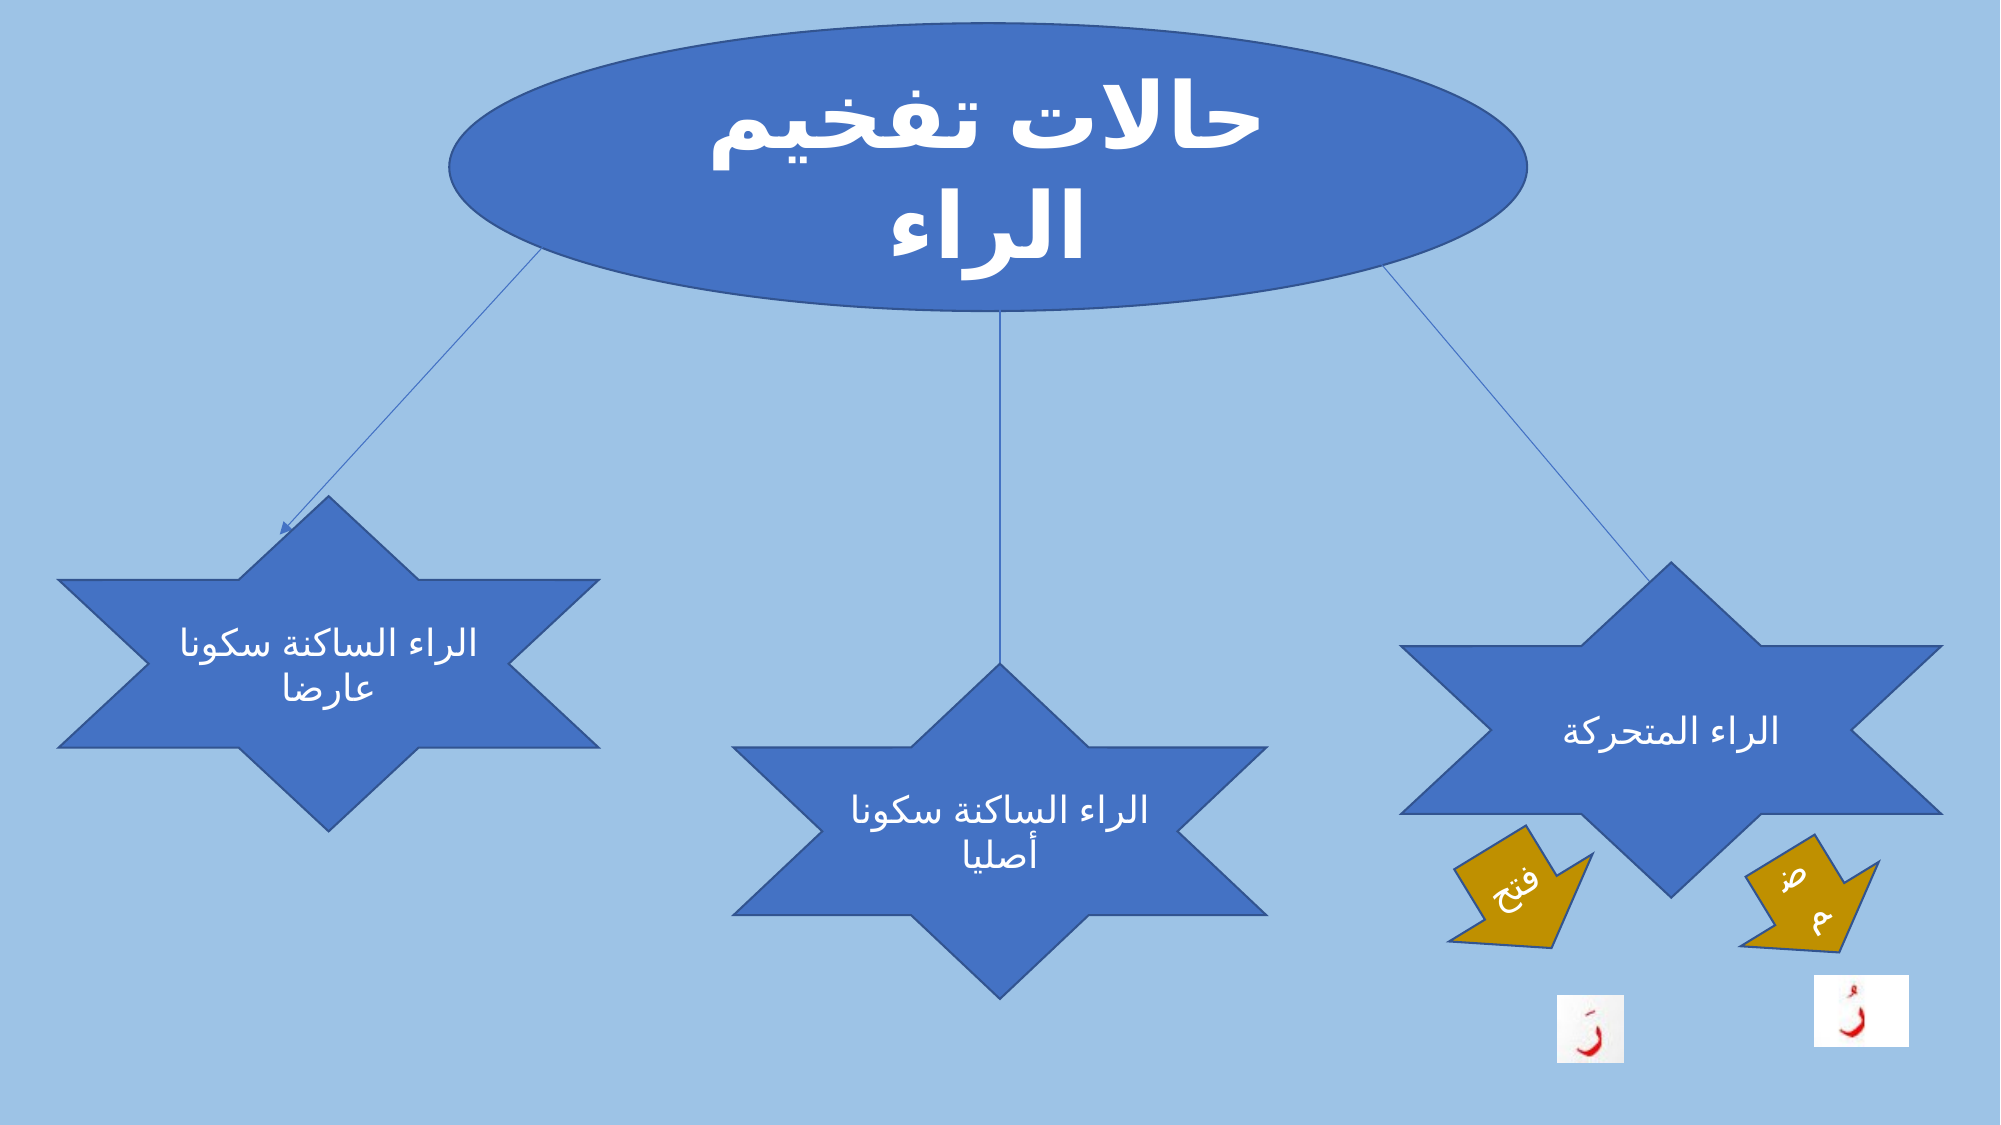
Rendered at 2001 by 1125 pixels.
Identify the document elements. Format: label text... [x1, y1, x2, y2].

picture [1814, 975, 1909, 1047]
picture [1557, 995, 1624, 1063]
text_box حالات تفخيم الراء [448, 22, 1529, 313]
text_box الراء المتحركة [1398, 571, 1944, 900]
text_box الراء الساكنة سكونا أصليا [730, 663, 1269, 1001]
text_box الراء الساكنة سكونا عارضا [56, 535, 602, 833]
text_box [1369, 250, 1682, 620]
text_box ضم [1737, 833, 1881, 954]
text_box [279, 167, 616, 535]
text_box فتح [1445, 824, 1595, 950]
